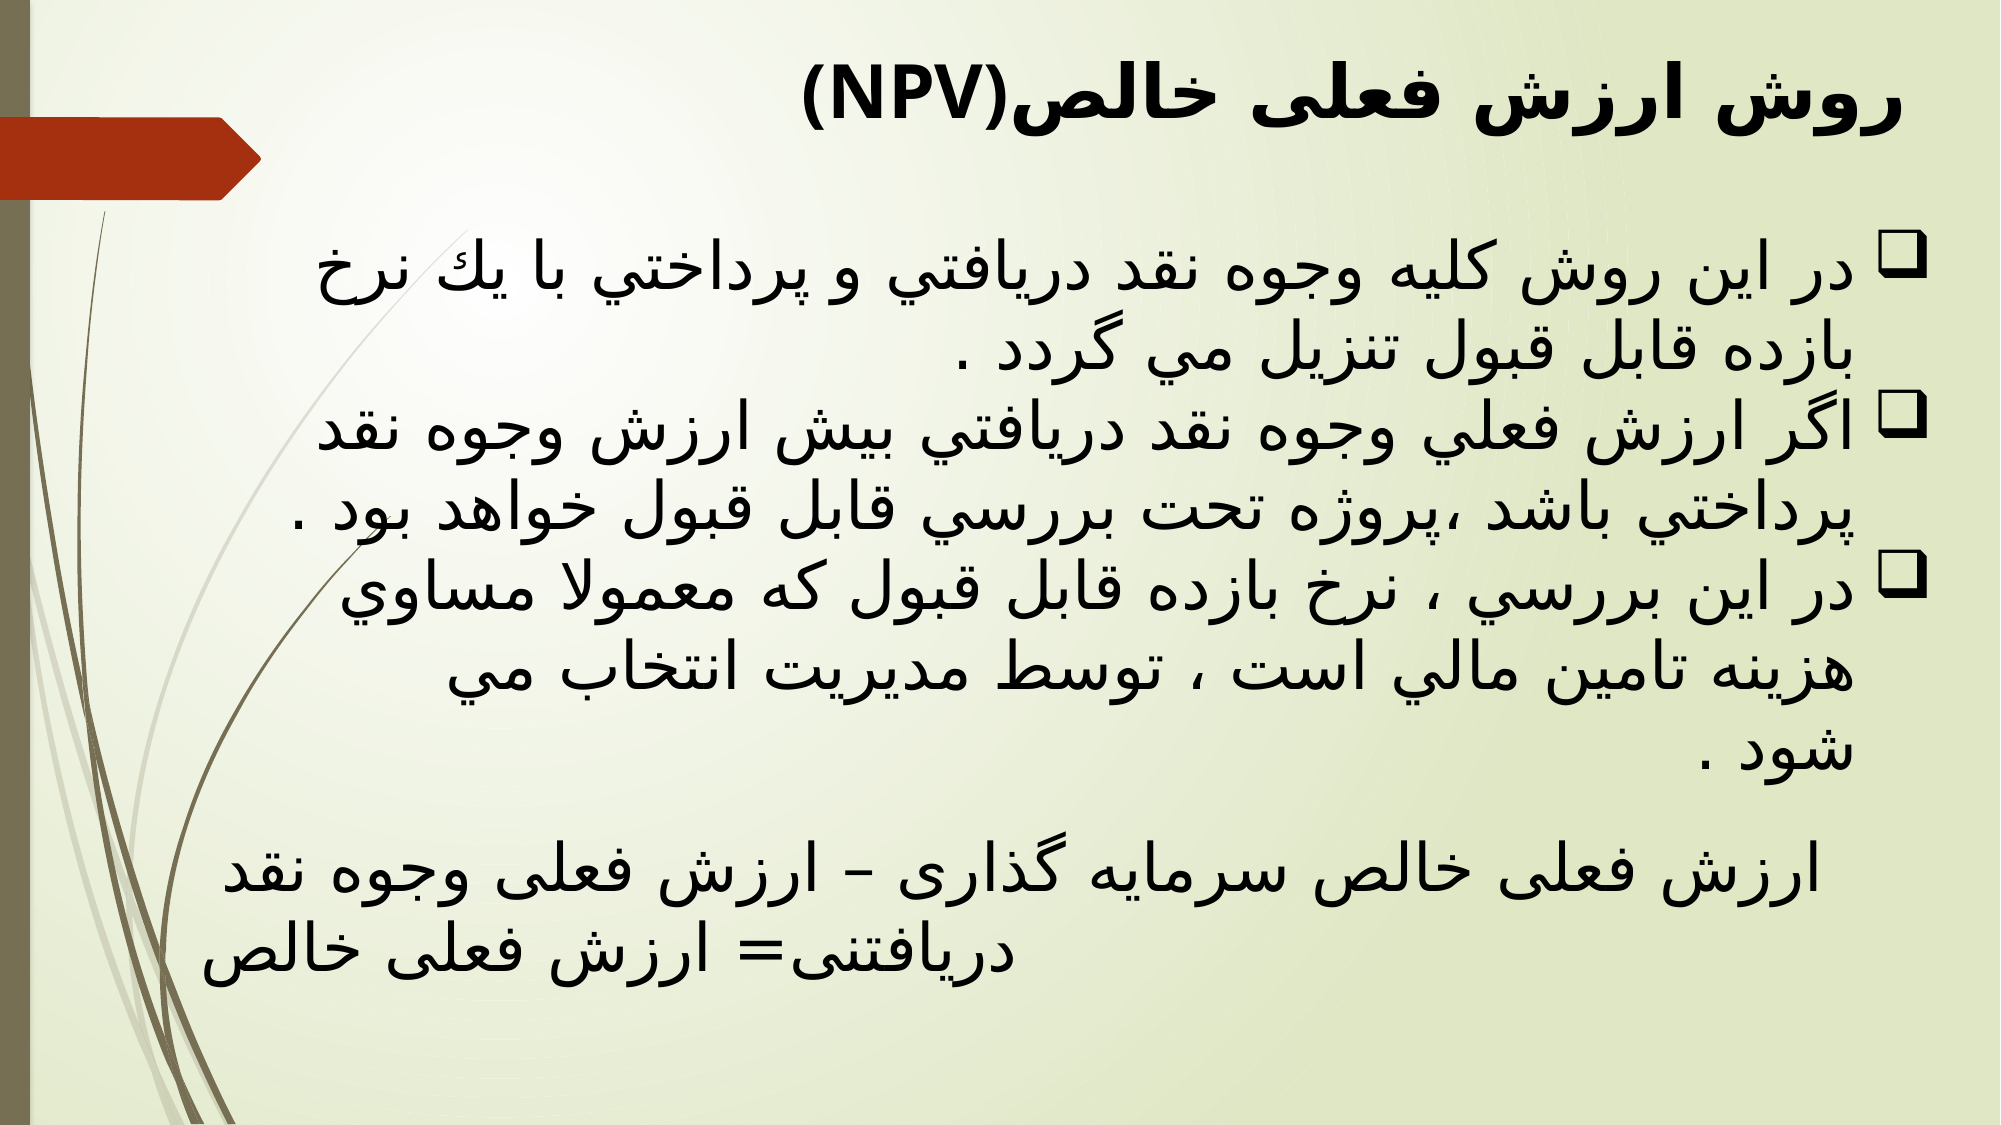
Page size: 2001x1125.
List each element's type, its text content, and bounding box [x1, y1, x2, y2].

text_box ارزش فعلی خالص سرمایه گذاری – ارزش فعلی وجوه نقد دریافتنی= ارزش فعلی خالص [185, 817, 2000, 993]
text_box در اين روش كليه وجوه نقد دريافتي و پرداختي با يك نرخ بازده قابل قبول تنزيل مي گردد . اگر ارزش فعلي وجوه نقد دريافتي بيش ارزش وجوه نقد پرداختي باشد ،پروژه تحت بررسي قابل قبول خواهد بود . در اين بررسي ، نرخ بازده قابل قبول كه معمولا مساوي هزينه تامين مالي است ، توسط مديريت انتخاب مي شود . [254, 215, 1948, 790]
text_box (NPV)روش ارزش فعلی خالص [743, 36, 1948, 142]
